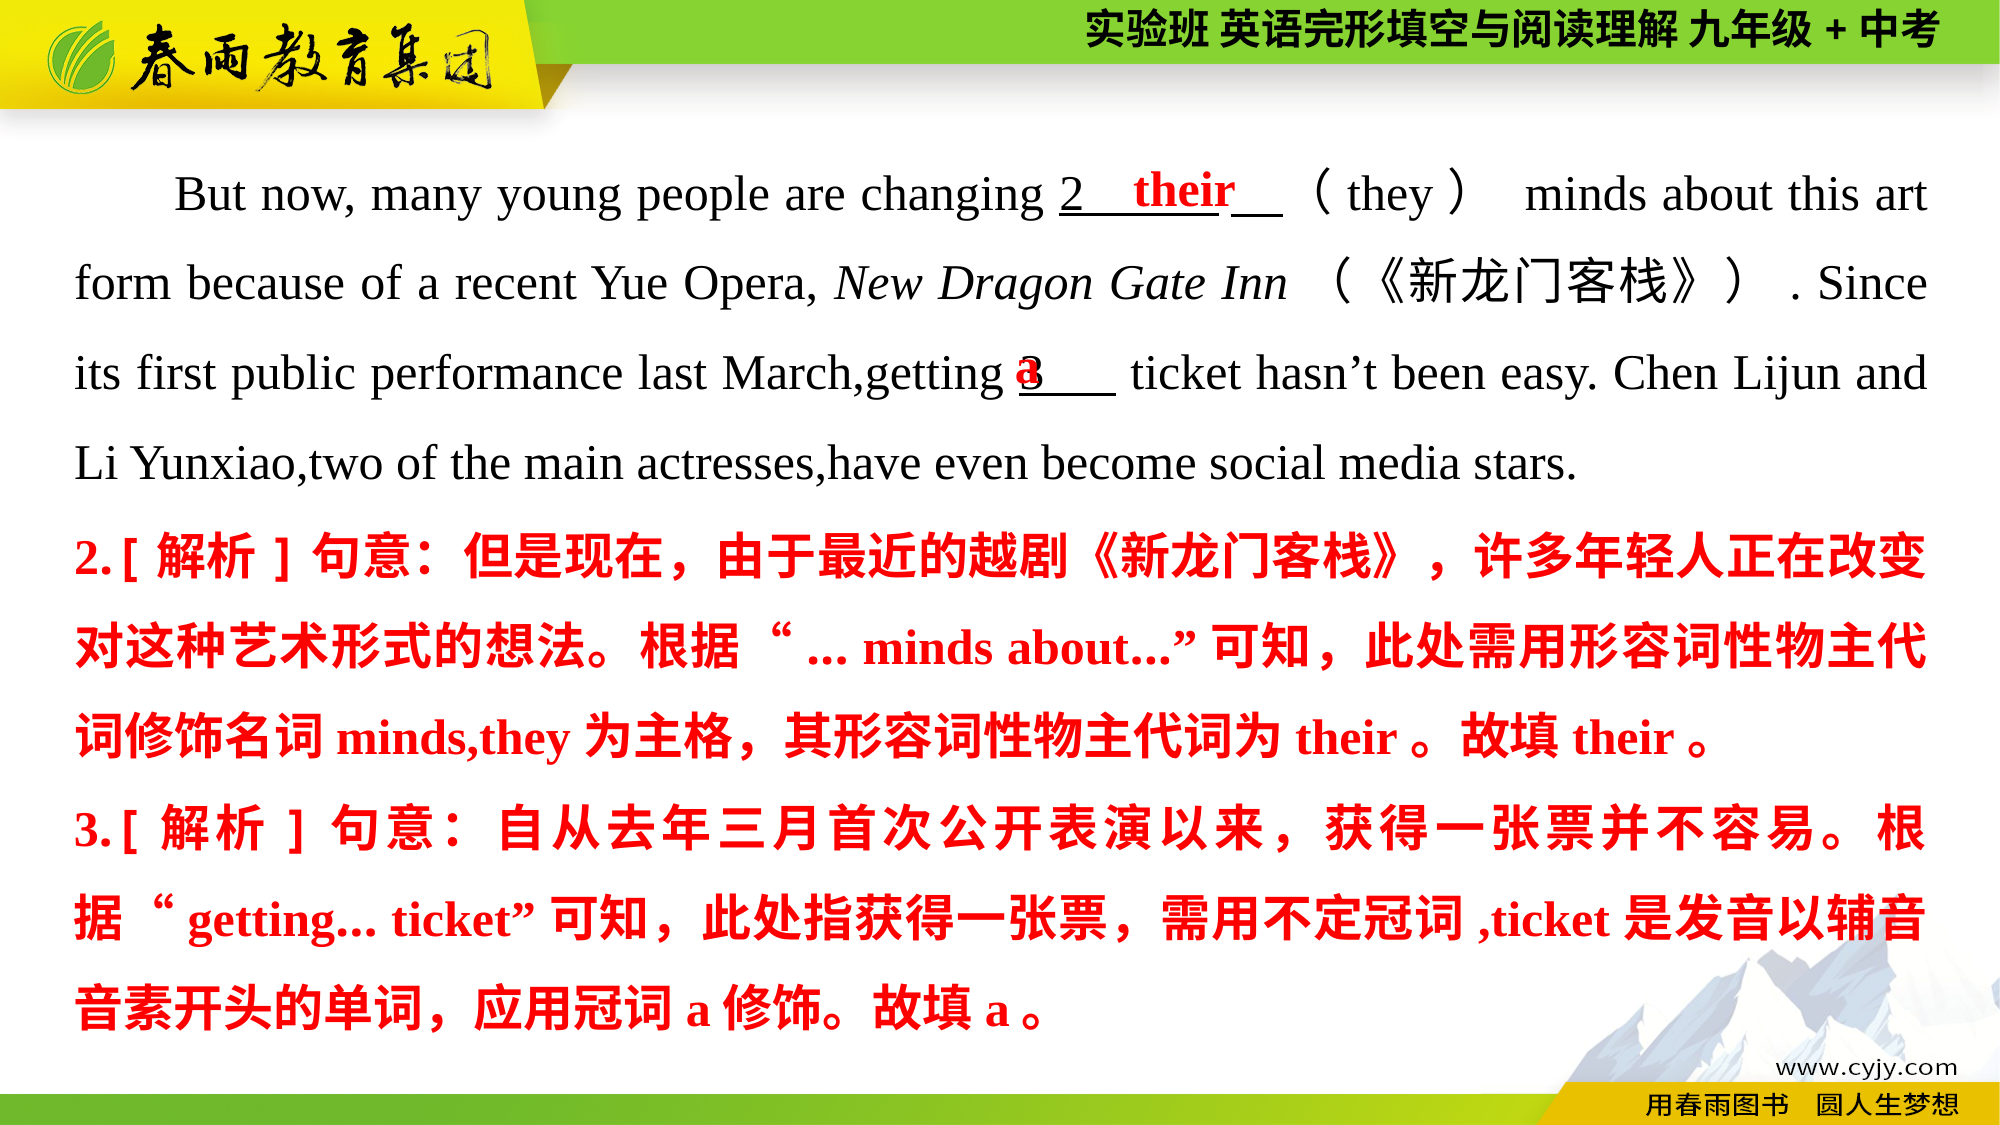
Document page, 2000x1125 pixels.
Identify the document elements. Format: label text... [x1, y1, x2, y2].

text_box 3.[解析]句意：自从去年三月首次公开表演以来，获得一张票并不容易。根据“getting... ticket”可知，此处指获得一张票，需用不定冠词,ticket是发音以辅音音素开头的单词，应用冠词a修饰。故填a。 [58, 758, 1943, 1044]
picture [0, 0, 2000, 1125]
text_box 2.[解析]句意：但是现在，由于最近的越剧《新龙门客栈》，许多年轻人正在改变对这种艺术形式的想法。根据“... minds about...”可知，此处需用形容词性物主代词修饰名词minds,they为主格，其形容词性物主代词为their。故填their。 [59, 501, 1944, 773]
text_box their [1118, 148, 1252, 224]
text_box a [1000, 326, 1055, 402]
list But now, many young people are changing 2 （they） minds about this art form because of a recent Yue Opera, New Dragon Gate Inn（《新龙门客栈》）. Since its first public performance last March,getting 3 ticket hasn’t been easy. Chen Lijun and Li Yunxiao,two of the main actresses,have even become social media stars. [59, 122, 1944, 501]
